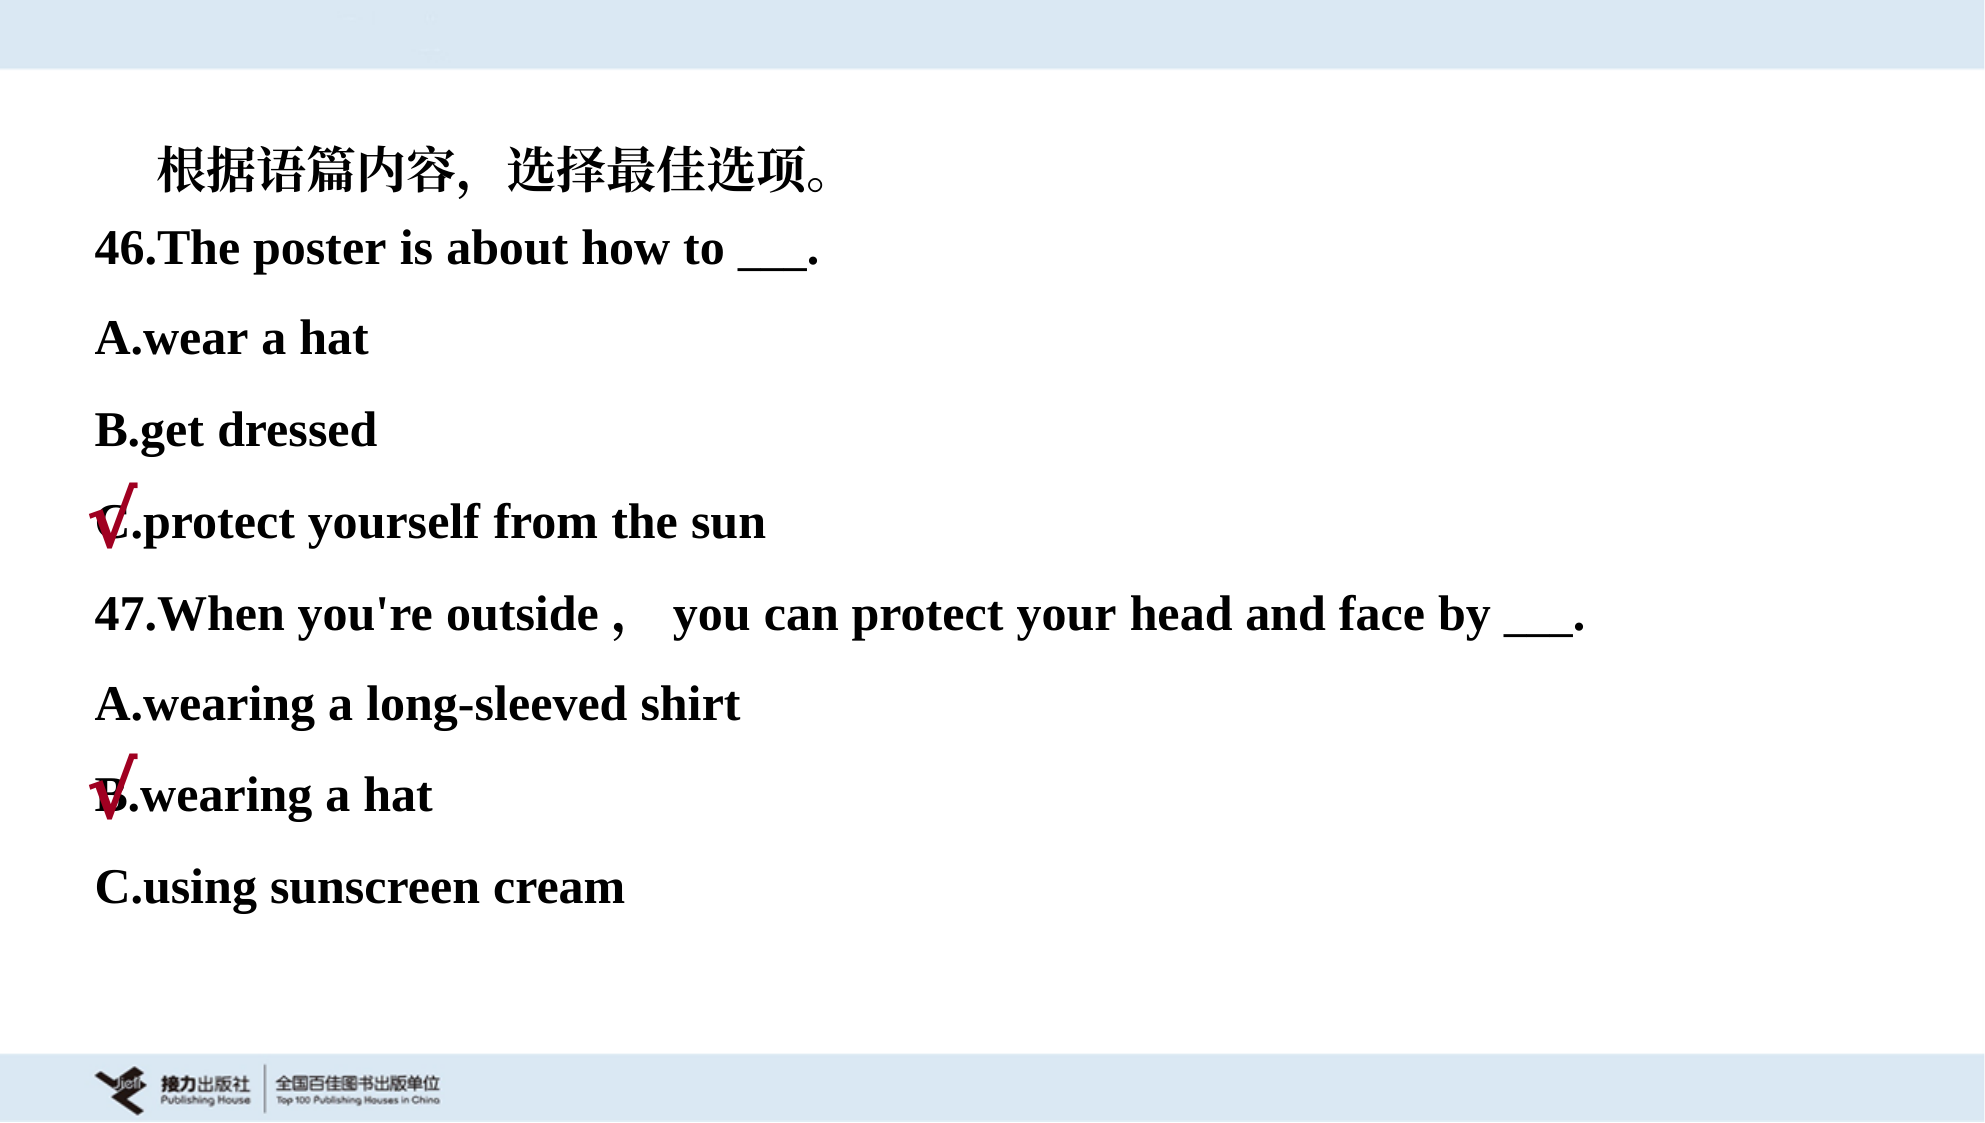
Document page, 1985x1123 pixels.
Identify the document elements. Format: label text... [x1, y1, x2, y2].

text_box A.wear a hat B.get dressed C.protect yourself from the sun [94, 273, 1892, 549]
text_box √ [86, 741, 139, 835]
text_box 根据语篇内容，选择最佳选项。 [94, 110, 1892, 199]
text_box 47.When you're outside，you can protect your head and face by ___. [94, 552, 1892, 638]
text_box √ [86, 470, 139, 563]
text_box A.wearing a long-sleeved shirt B.wearing a hat C.using sunscreen cream [94, 638, 1892, 914]
text_box 46.The poster is about how to ___. [94, 199, 1892, 273]
picture [0, 0, 1985, 1122]
